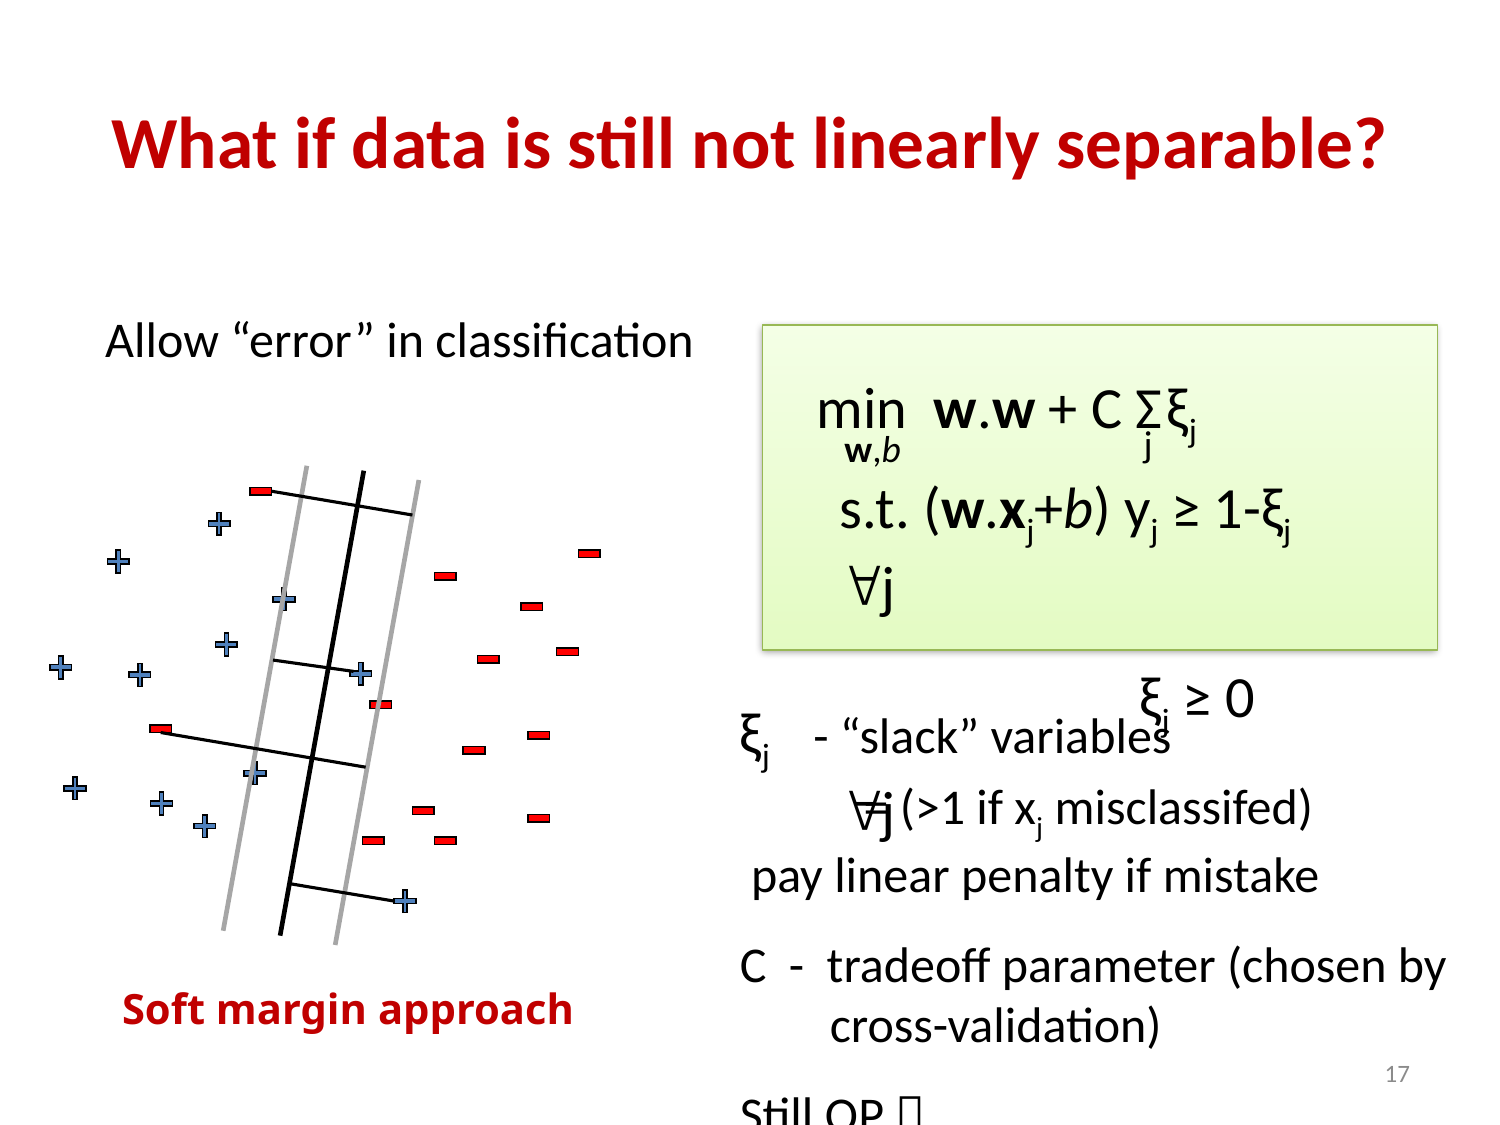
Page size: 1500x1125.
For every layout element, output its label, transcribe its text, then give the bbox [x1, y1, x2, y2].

text_box [356, 662, 372, 686]
text_box Soft margin approach [107, 975, 590, 1040]
text_box [107, 550, 130, 573]
text_box [399, 889, 416, 913]
text_box [463, 746, 485, 755]
text_box [215, 633, 238, 656]
text_box [149, 724, 172, 733]
text_box [129, 663, 151, 687]
text_box [49, 655, 72, 679]
text_box [412, 806, 435, 815]
text_box [528, 814, 550, 823]
text_box [520, 602, 543, 611]
title What if data is still not linearly separable? [75, 45, 1425, 233]
text_box [477, 655, 500, 664]
text_box [208, 512, 230, 536]
text_box [434, 837, 456, 845]
text_box Allow “error” in classification [90, 299, 709, 375]
text_box [64, 777, 86, 800]
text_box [271, 491, 413, 516]
text_box ξj - “slack” variables = (>1 if xj misclassifed) pay linear penalty if mistake C - tradeoff parameter (chosen by cross-validation) Still QP  [725, 687, 1497, 1125]
text_box [369, 701, 392, 709]
text_box [362, 837, 384, 845]
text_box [762, 324, 1438, 655]
text_box [249, 487, 272, 495]
text_box [528, 731, 550, 739]
text_box [273, 587, 295, 611]
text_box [286, 659, 354, 672]
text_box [245, 647, 281, 853]
text_box [578, 549, 600, 558]
text_box [434, 572, 456, 581]
text_box [556, 648, 579, 656]
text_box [290, 883, 395, 902]
text_box [150, 792, 173, 815]
text_box [193, 814, 216, 838]
